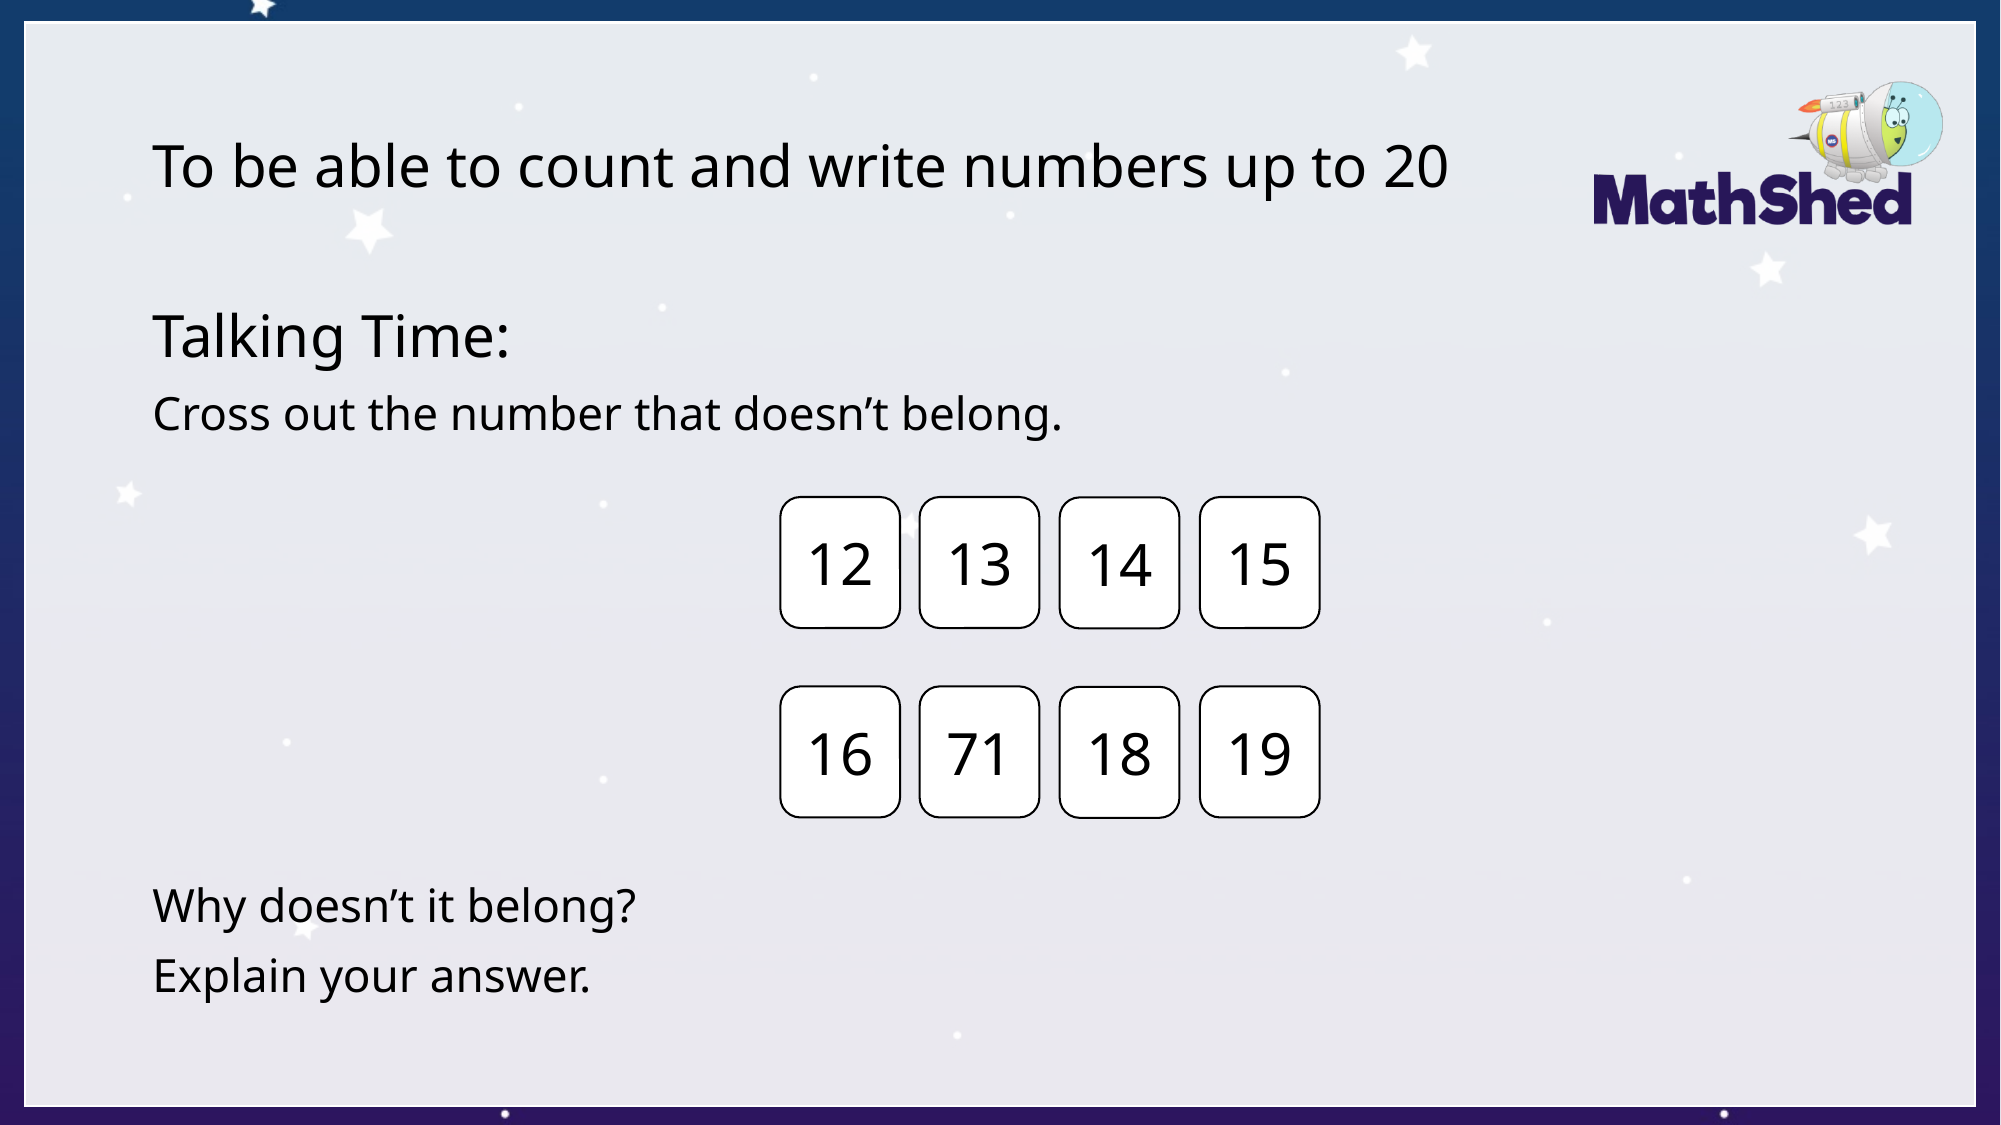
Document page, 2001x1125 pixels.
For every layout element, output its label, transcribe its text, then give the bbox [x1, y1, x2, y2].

title To be able to count and write numbers up to 20 [137, 59, 1578, 278]
picture [0, 0, 2001, 1125]
text_box 19 [1198, 685, 1321, 819]
text_box 13 [918, 496, 936, 629]
text_box 18 [1058, 685, 1181, 819]
text_box [921, 495, 1044, 630]
text_box 12 [779, 495, 902, 630]
text_box 14 [1058, 496, 1181, 630]
text_box [921, 685, 1044, 819]
text_box 16 [779, 685, 902, 819]
list Talking Time: Cross out the number that doesn’t belong. Why doesn’t it belong? Explain your answer. [137, 299, 1863, 1014]
text_box 71 [918, 685, 939, 819]
text_box 15 [1198, 495, 1321, 630]
